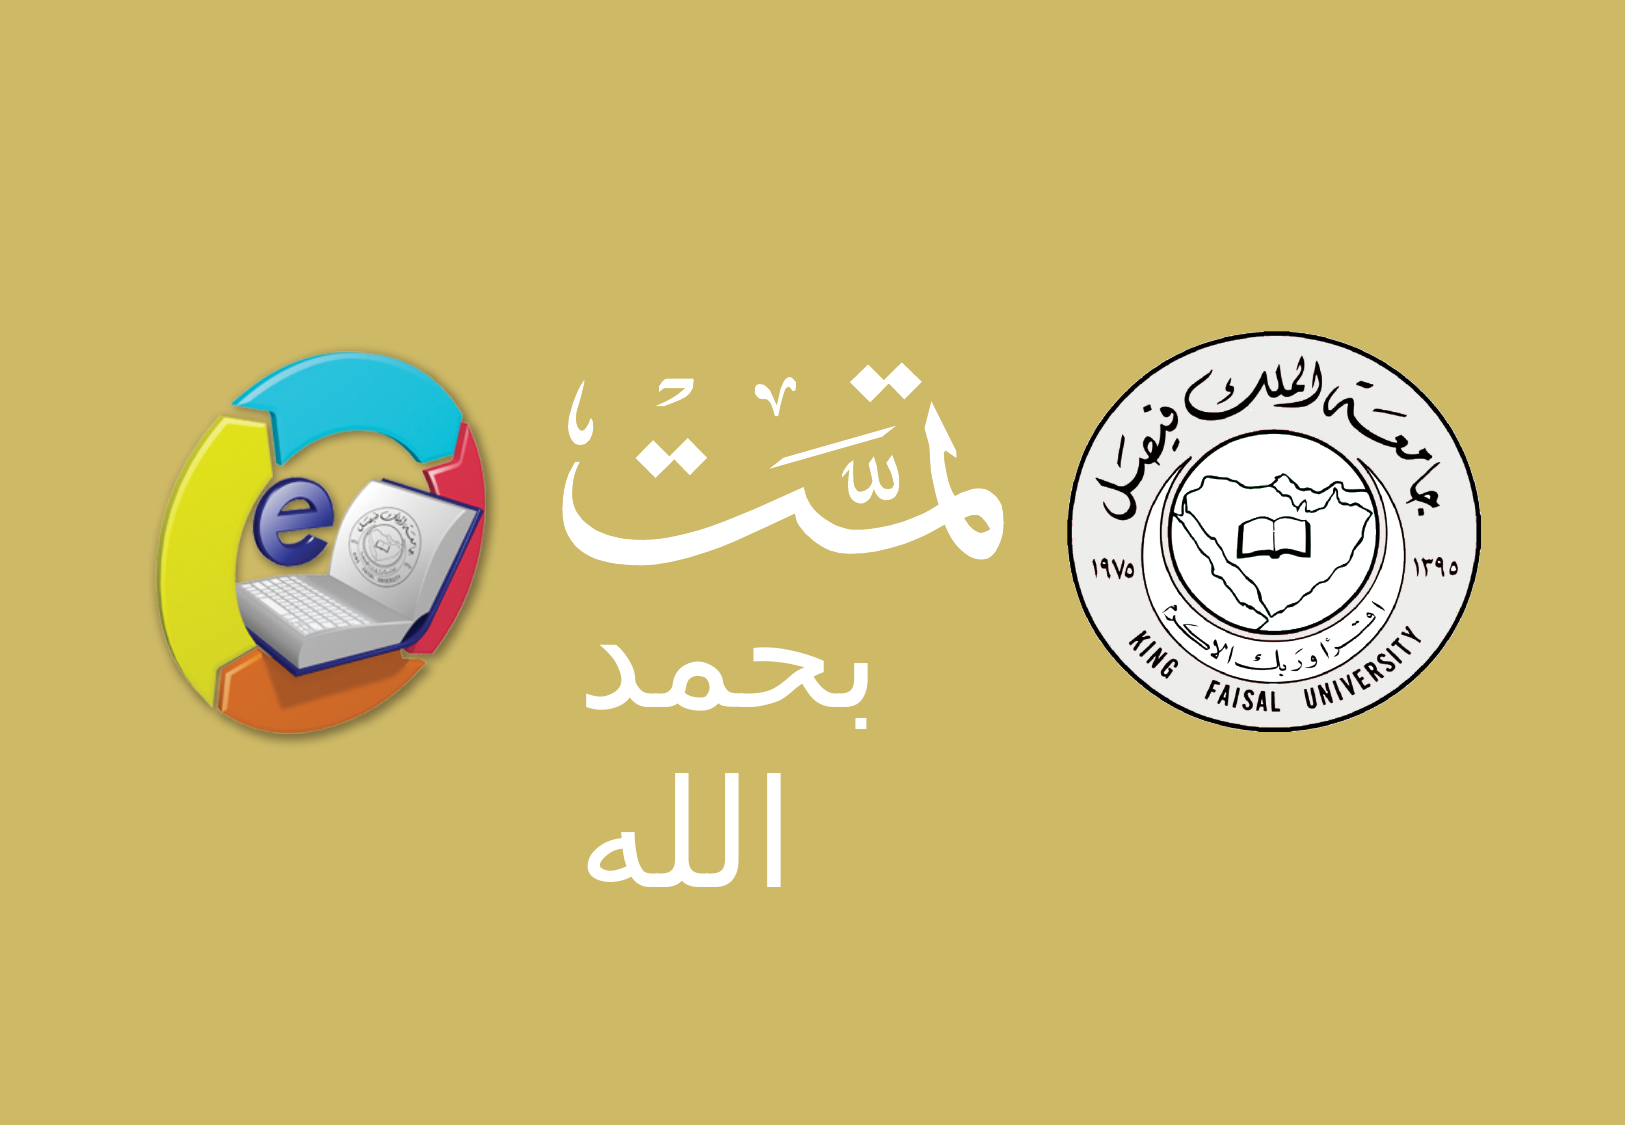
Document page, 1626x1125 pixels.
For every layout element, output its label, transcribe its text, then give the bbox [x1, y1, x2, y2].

text_box بحمد الله [562, 549, 1025, 925]
text_box [562, 401, 1004, 566]
picture [149, 349, 497, 738]
text_box [655, 378, 694, 407]
text_box [0, 0, 1625, 1125]
text_box [850, 362, 922, 403]
text_box [568, 379, 594, 445]
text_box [1060, 324, 1488, 740]
text_box [754, 377, 796, 417]
